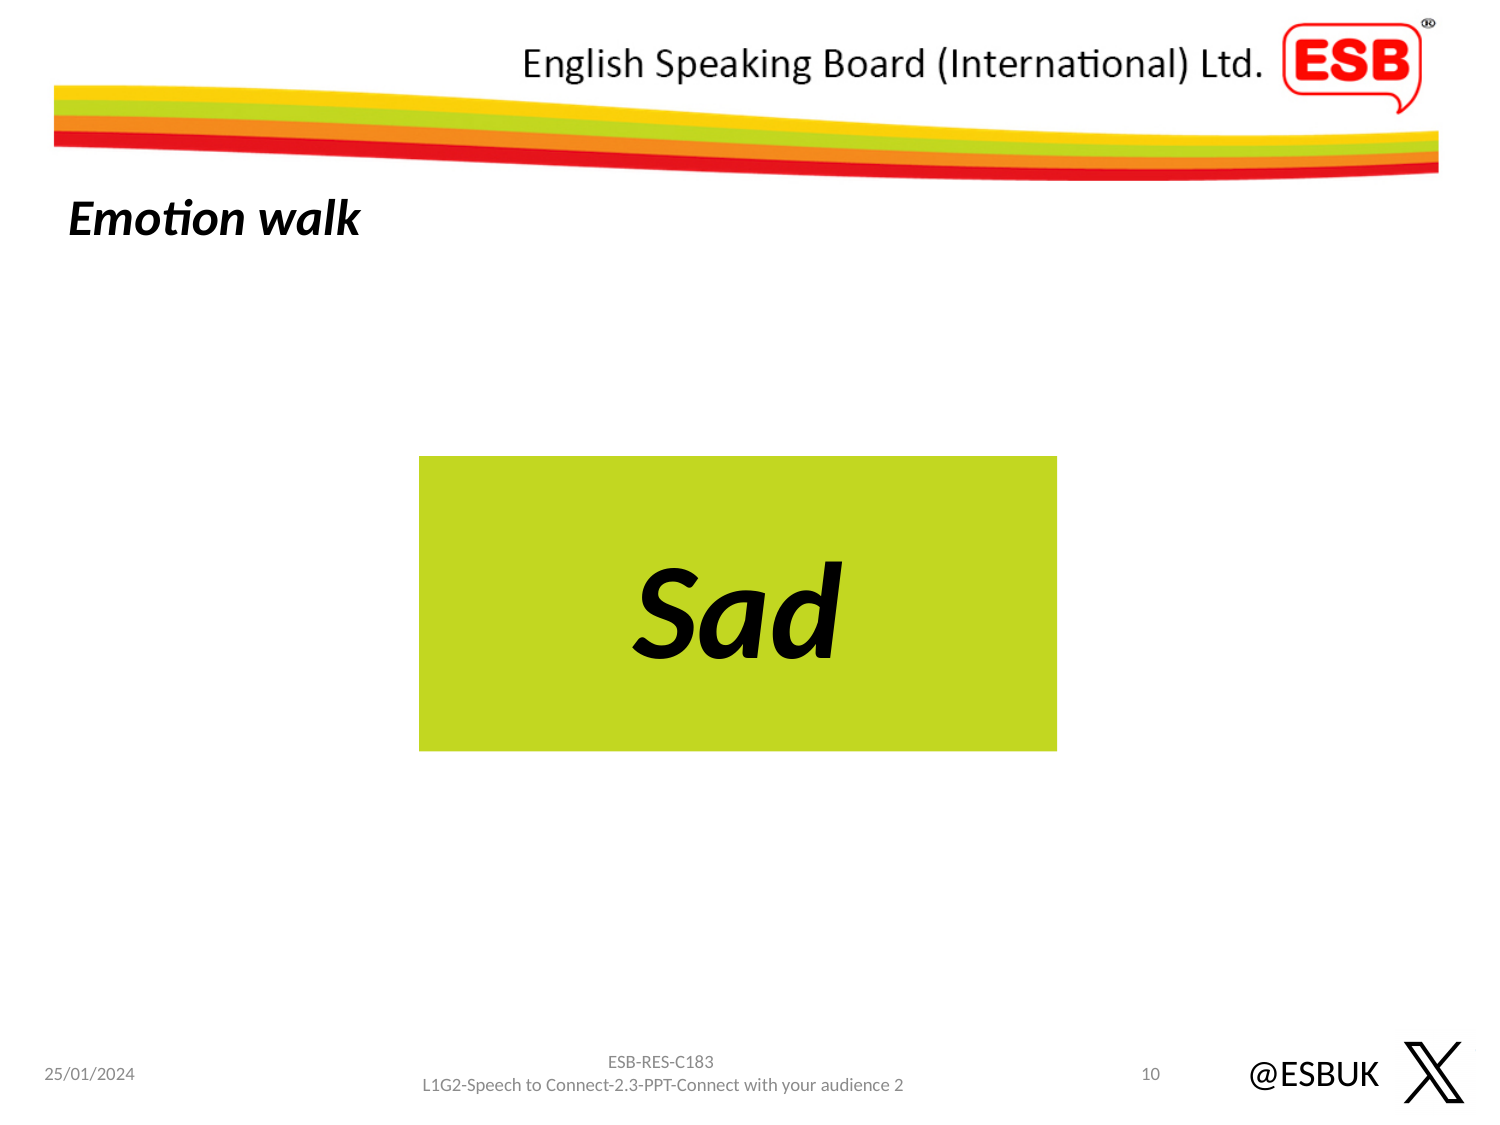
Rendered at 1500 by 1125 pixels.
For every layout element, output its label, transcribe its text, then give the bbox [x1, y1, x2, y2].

footer ESB-RES-C183 L1G2-Speech to Connect-2.3-PPT-Connect with your audience 2 [395, 1042, 930, 1103]
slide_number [29, 1042, 367, 1103]
title Emotion walk [53, 183, 1347, 255]
slide_number 10 [930, 1042, 1176, 1103]
picture [1395, 1029, 1476, 1116]
text_box Sad [418, 455, 1058, 753]
picture [0, 0, 1500, 189]
